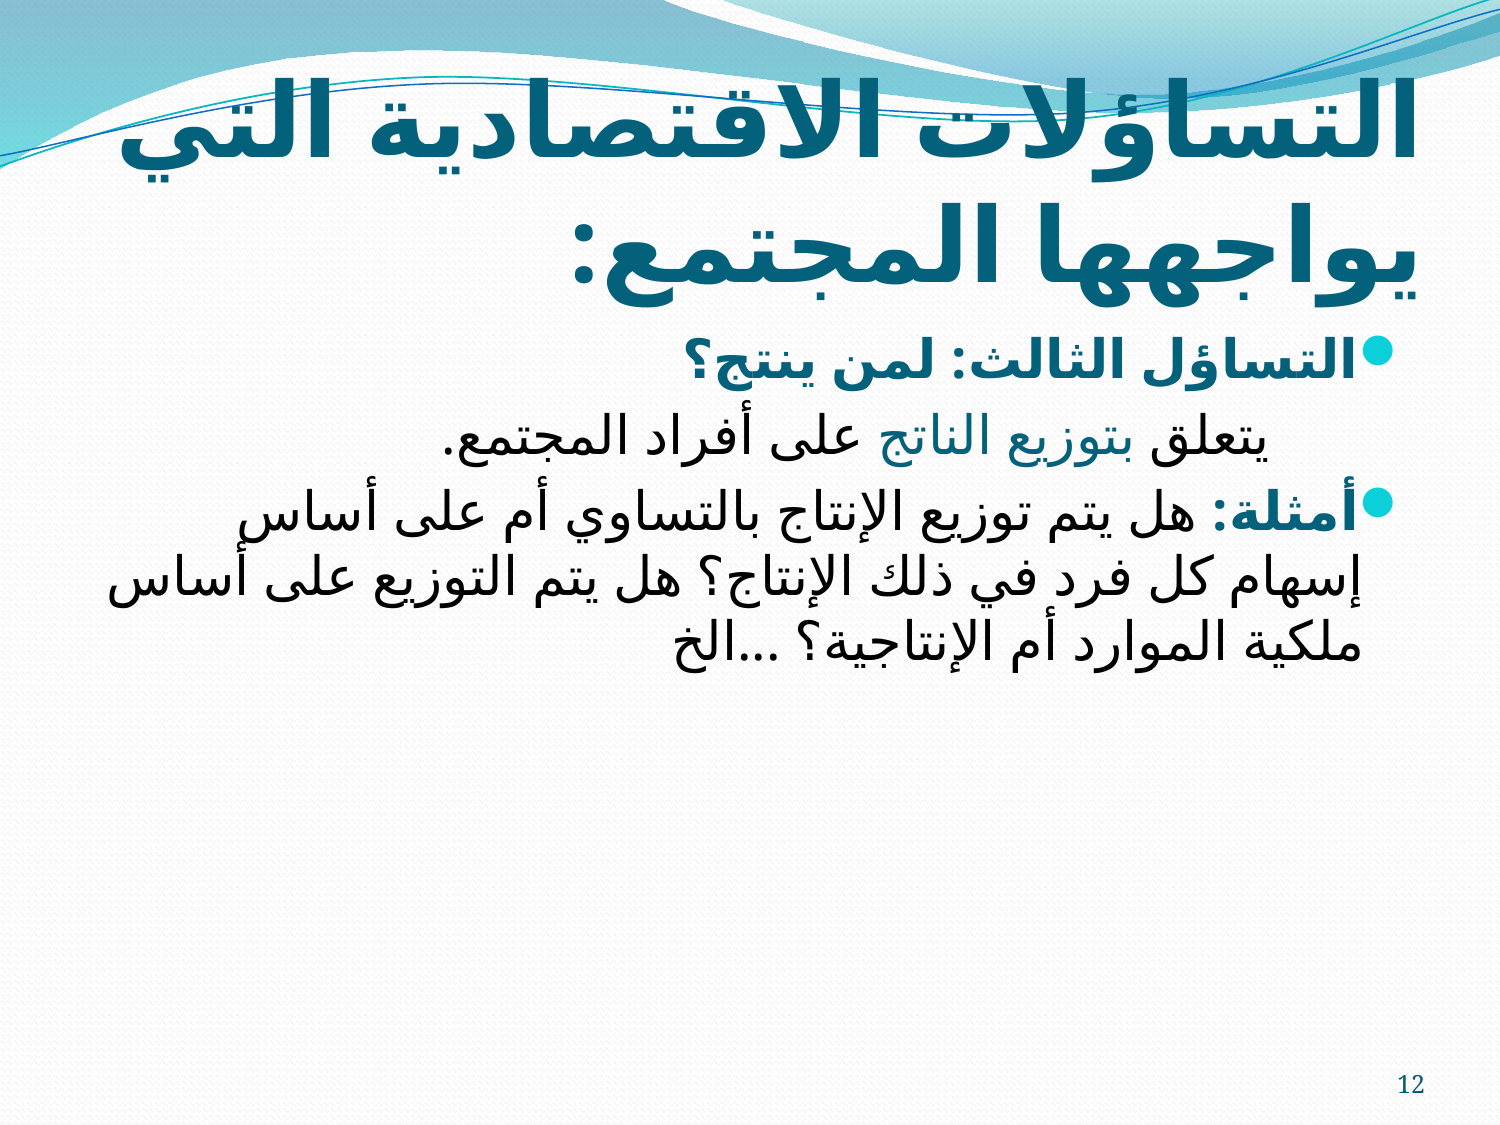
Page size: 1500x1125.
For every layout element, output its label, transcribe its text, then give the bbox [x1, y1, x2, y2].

slide_number 12 [1299, 1042, 1425, 1103]
title التساؤلات الاقتصادية التي يواجهها المجتمع: [75, 115, 1425, 303]
list التساؤل الثالث: لمن ينتج؟ يتعلق بتوزيع الناتج على أفراد المجتمع. أمثلة: هل يتم توزيع الإنتاج بالتساوي أم على أساس إسهام كل فرد في ذلك الإنتاج؟ هل يتم التوزيع على أساس ملكية الموارد أم الإنتاجية؟ ...الخ [75, 317, 1425, 1038]
